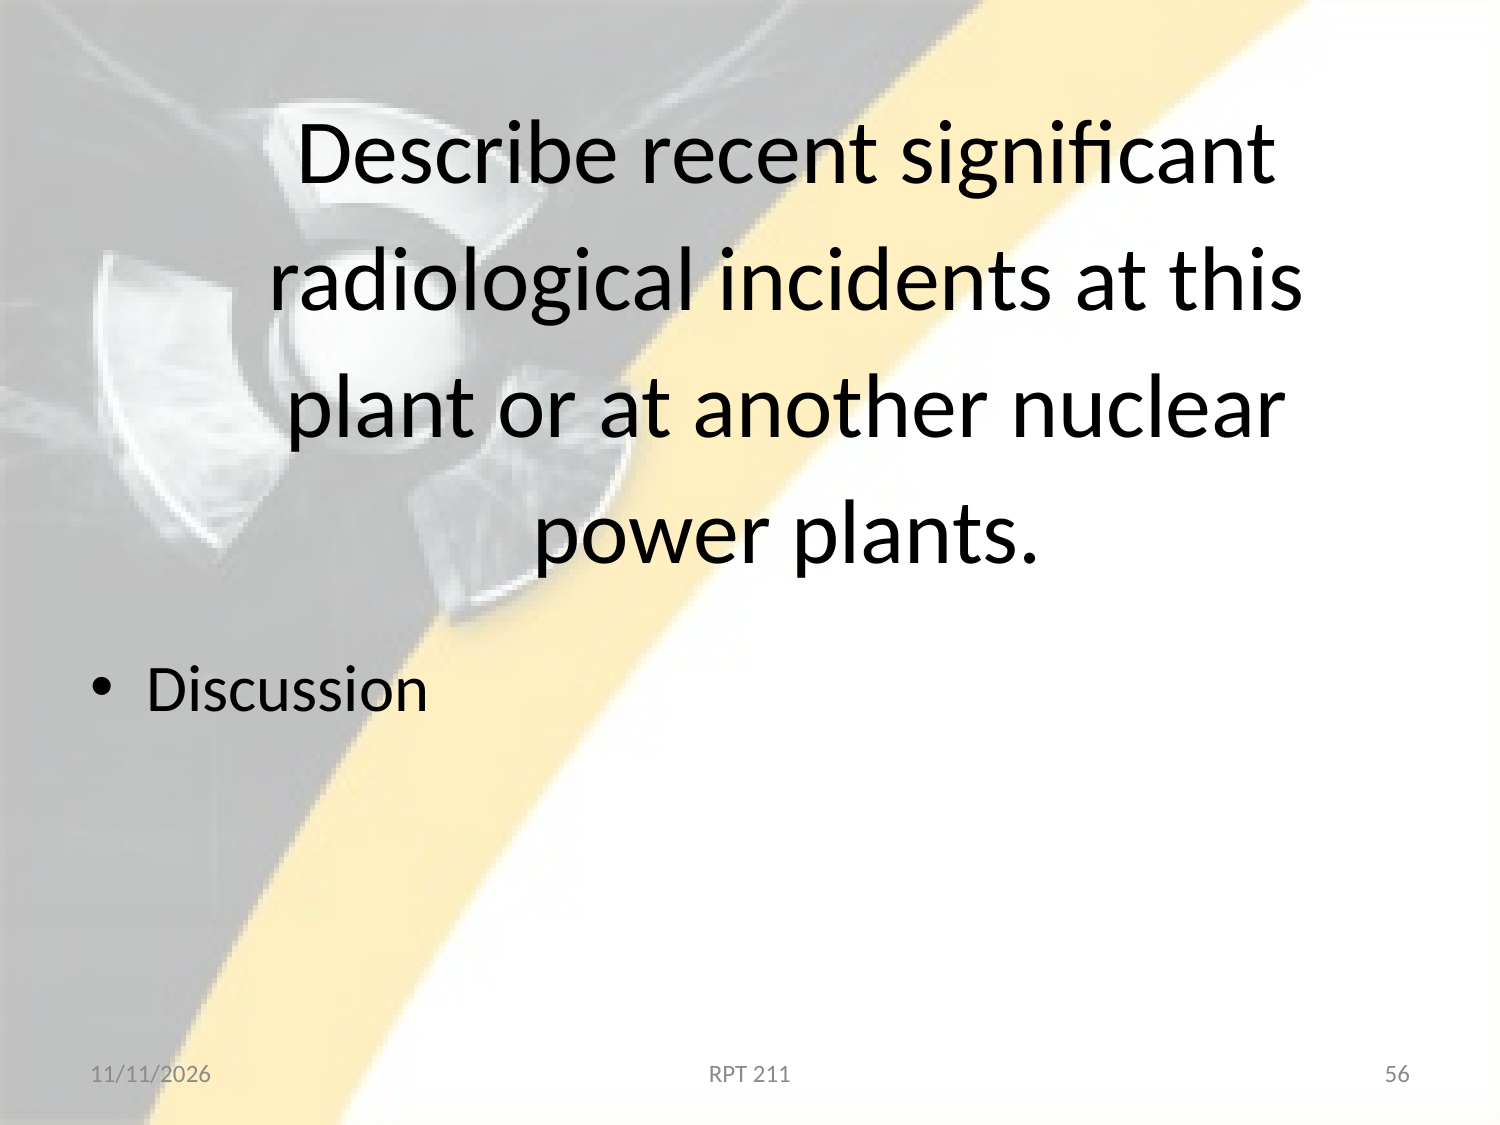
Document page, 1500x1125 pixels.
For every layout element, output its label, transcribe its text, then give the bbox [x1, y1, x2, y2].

title Describe recent significant radiological incidents at this plant or at another nuclear power plants. [75, 45, 1425, 613]
list Discussion [75, 637, 1425, 986]
footer RPT 211 [512, 1042, 988, 1103]
slide_number 56 [1074, 1042, 1425, 1103]
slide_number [75, 1042, 425, 1103]
